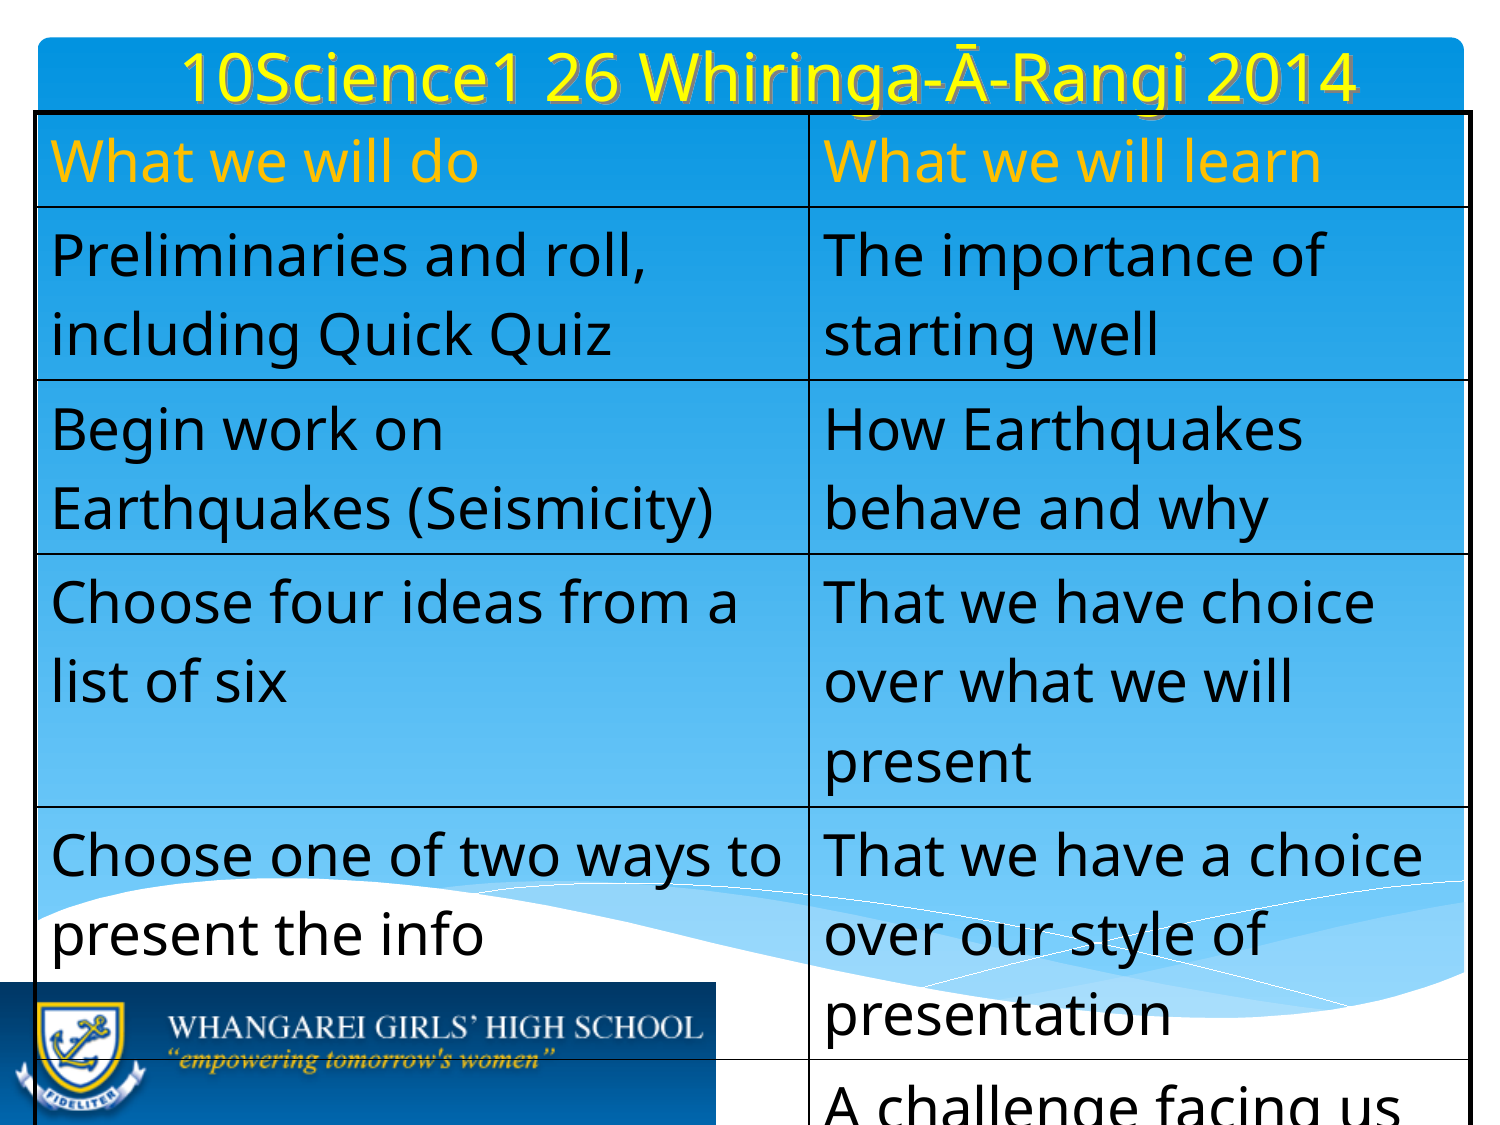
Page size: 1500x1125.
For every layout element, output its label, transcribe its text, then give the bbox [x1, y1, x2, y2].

table_cell Preliminaries and roll, including Quick Quiz [37, 208, 808, 379]
table_cell Choose four ideas from a list of six [37, 555, 808, 806]
table_cell That we have a choice over our style of presentation [810, 808, 1468, 1059]
table_cell The importance of starting well [810, 208, 1468, 379]
table_cell A challenge facing us on Friday [810, 1060, 1468, 1125]
table_cell That we have choice over what we will present [810, 555, 1468, 806]
table_cell Choose one of two ways to present the info [37, 808, 808, 1059]
table_cell How Earthquakes behave and why [810, 381, 1468, 553]
table_header What we will do [37, 115, 808, 206]
table_cell Begin work on Earthquakes (Seismicity) [37, 381, 808, 553]
picture [0, 982, 716, 1125]
text_box 10Science1 26 Whiringa-Ā-Rangi 2014 [162, 24, 1375, 110]
table_cell [721, 1060, 808, 1125]
table_header What we will learn [810, 115, 1468, 206]
